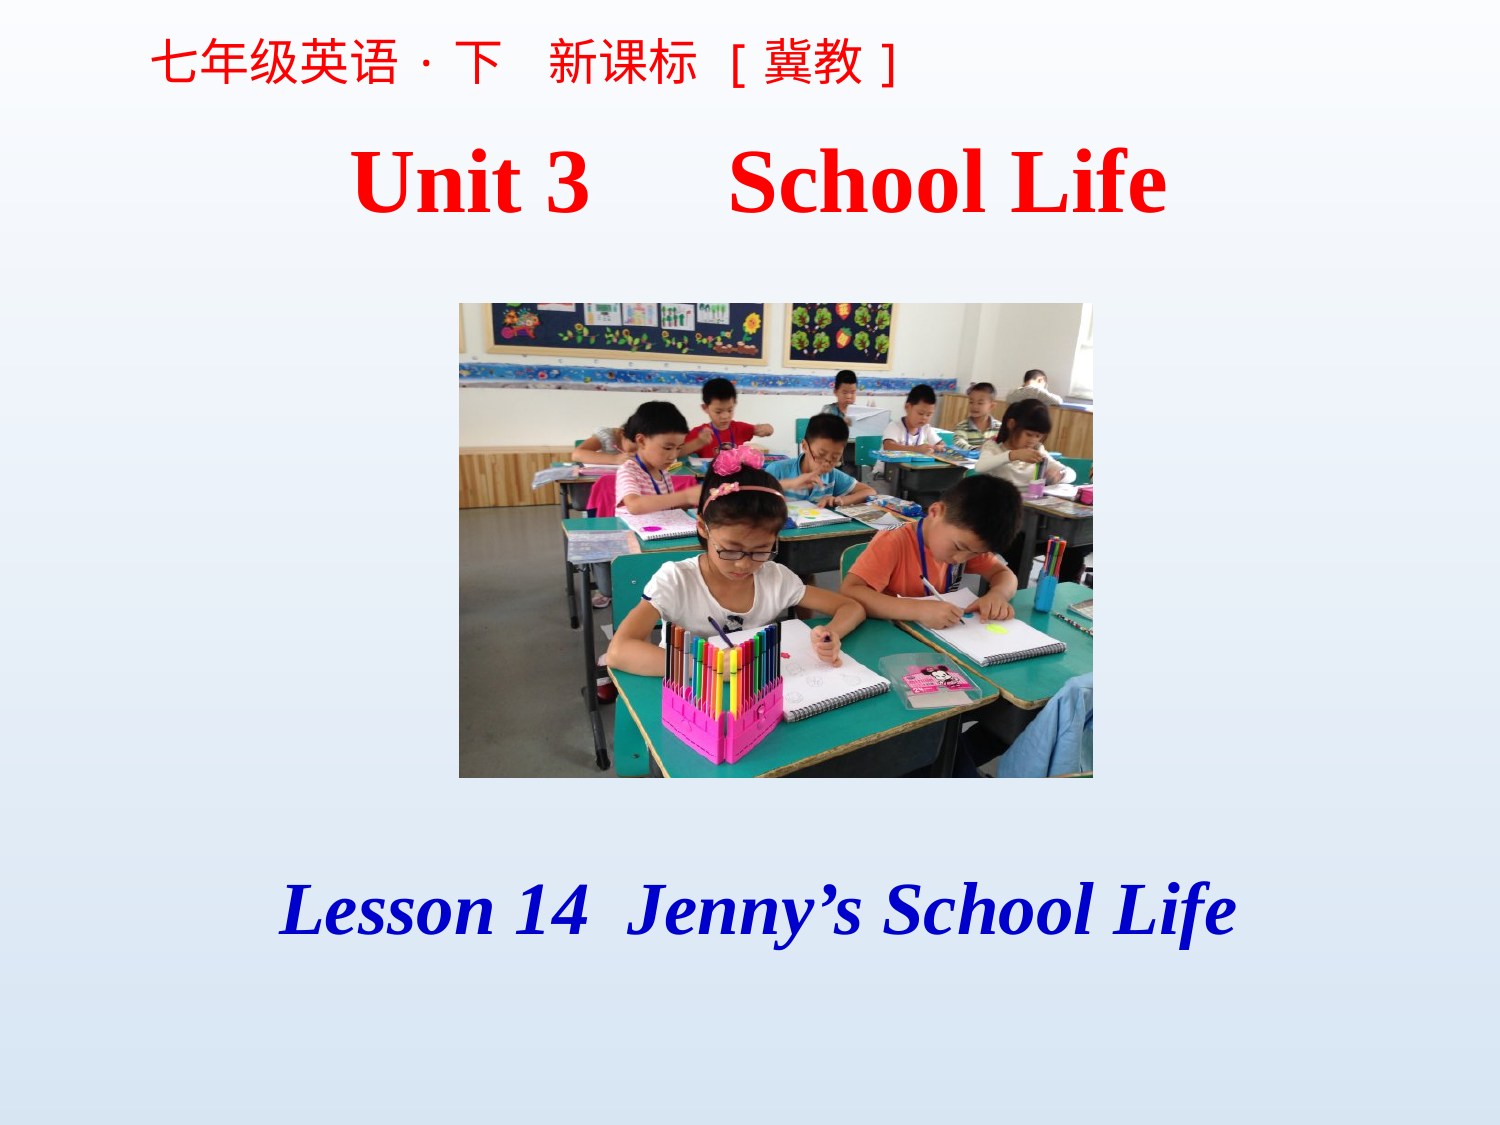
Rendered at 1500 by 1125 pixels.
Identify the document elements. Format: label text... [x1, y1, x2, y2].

text_box 七年级英语·下 新课标 [冀教] [0, 23, 1055, 99]
text_box Lesson 14 Jenny’s School Life [3, 763, 1500, 957]
text_box Unit 3 School Life [112, 113, 1406, 239]
picture [459, 303, 1093, 779]
